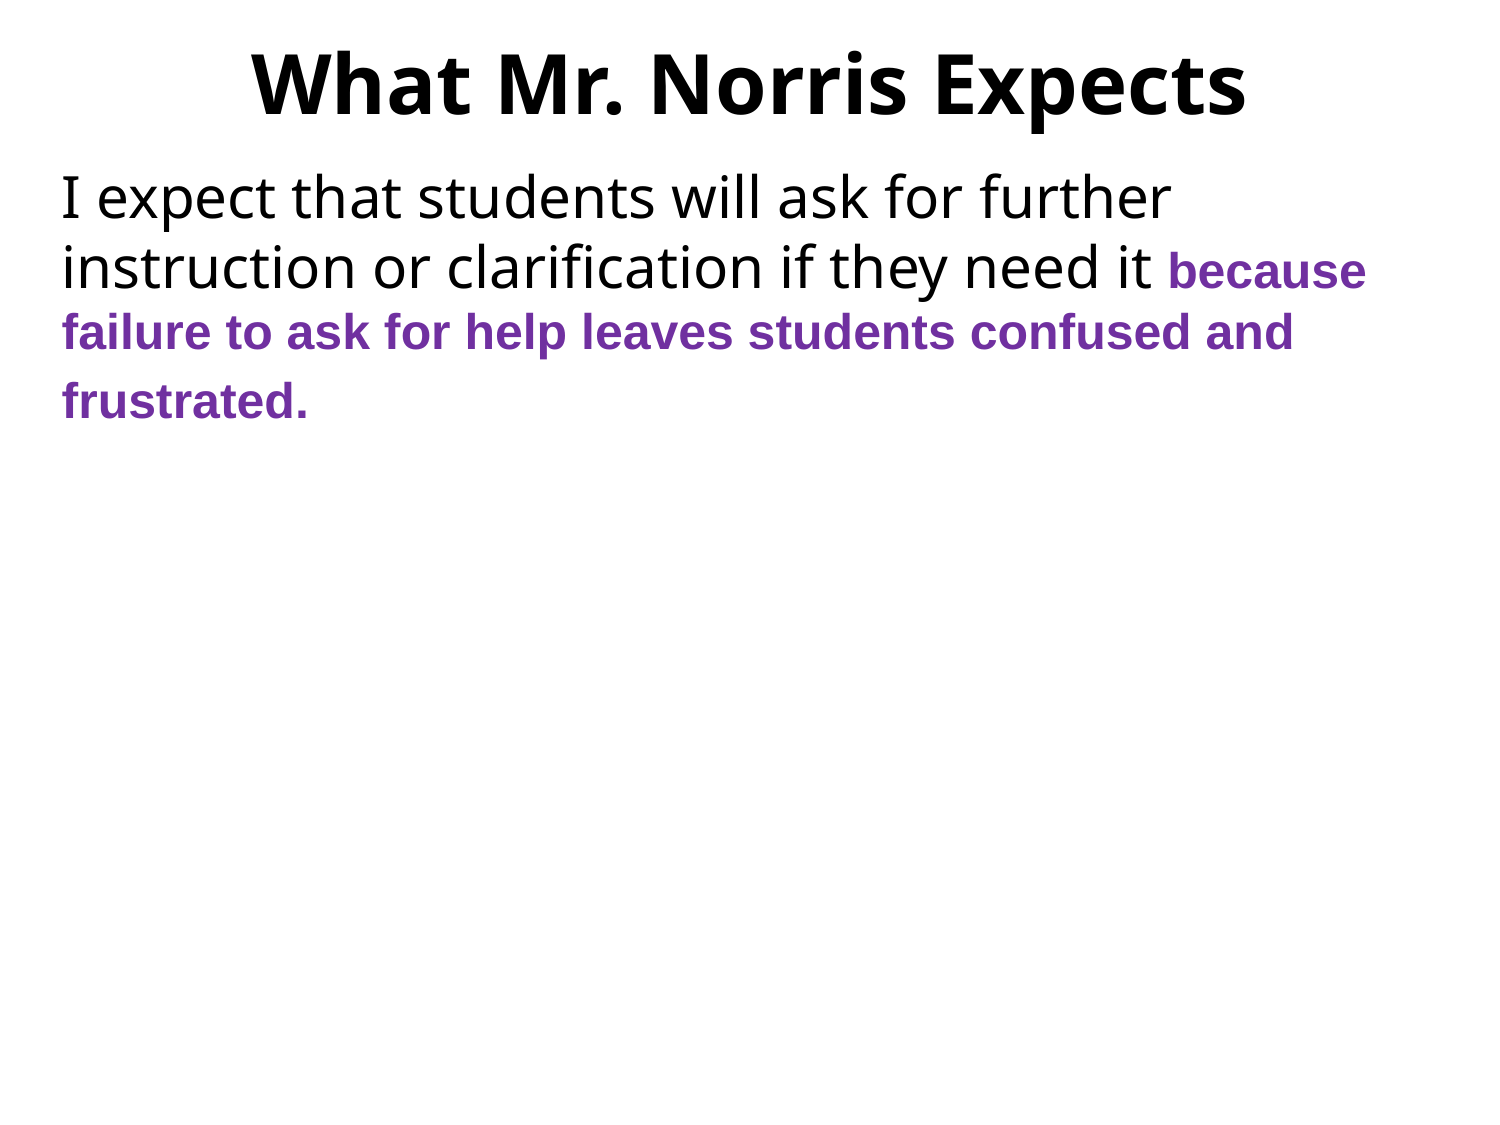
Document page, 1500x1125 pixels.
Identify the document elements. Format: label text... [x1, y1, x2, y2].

text_box What Mr. Norris Expects [0, 23, 1500, 139]
text_box I expect that students will ask for further instruction or clarification if they need it because failure to ask for help leaves students confused and frustrated. [46, 152, 1442, 577]
